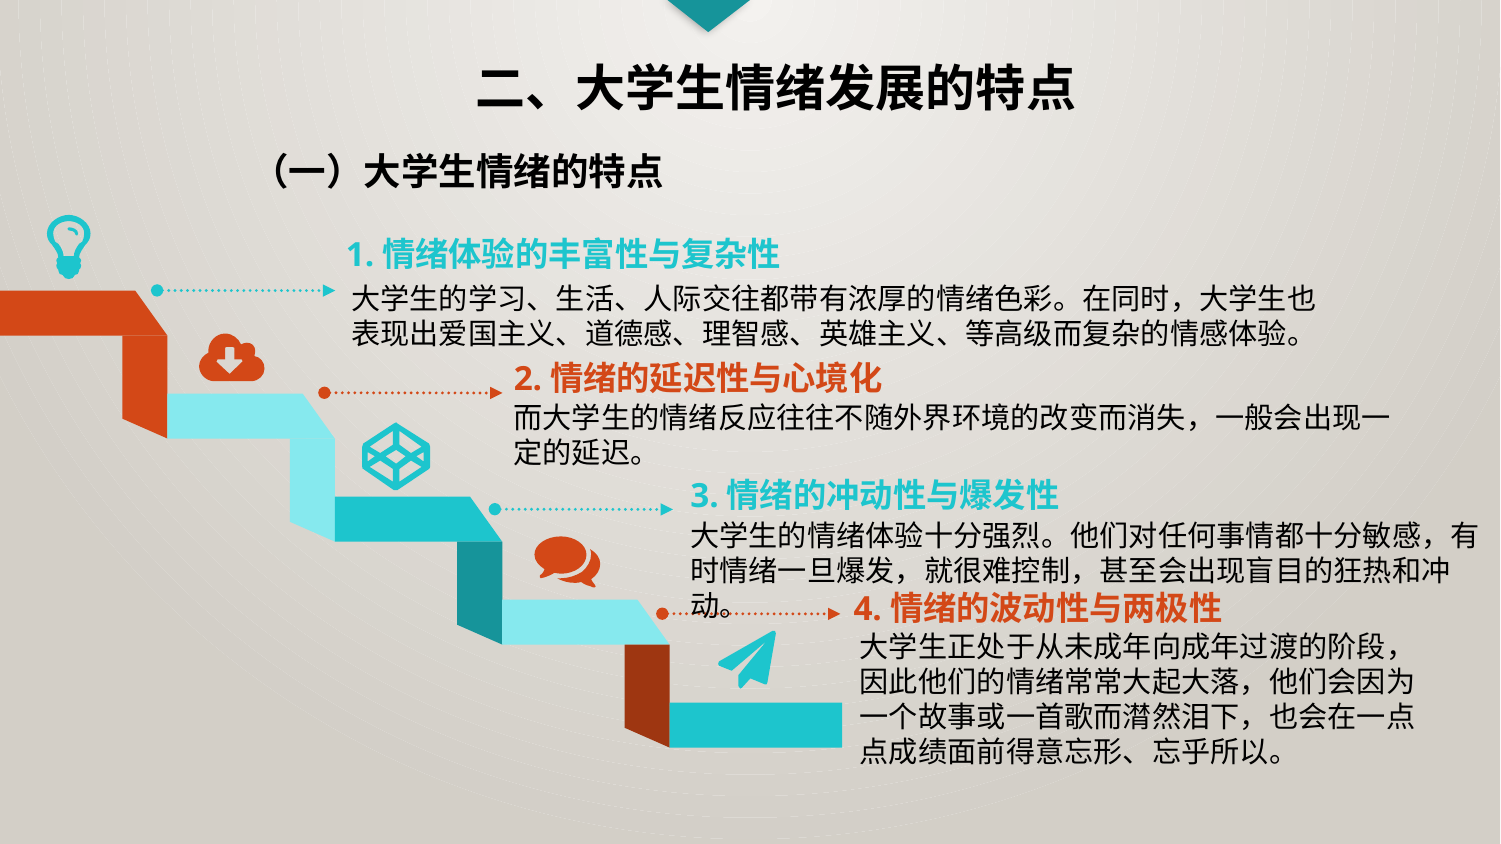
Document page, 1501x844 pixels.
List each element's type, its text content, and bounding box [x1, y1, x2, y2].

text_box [0, 290, 168, 439]
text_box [167, 393, 335, 542]
text_box 大学生的情绪体验十分强烈。他们对任何事情都十分敏感，有时情绪一旦爆发，就很难控制，甚至会出现盲目的狂热和冲动。 [679, 510, 1501, 580]
text_box [335, 496, 502, 542]
text_box [669, 702, 843, 748]
text_box 3.情绪的冲动性与爆发性 [679, 466, 950, 511]
text_box （一）大学生情绪的特点 [236, 140, 899, 201]
text_box [665, 0, 752, 34]
text_box 2.情绪的延迟性与心境化 [502, 349, 773, 401]
text_box [557, 549, 601, 588]
text_box [718, 630, 776, 689]
text_box [502, 599, 670, 645]
text_box [534, 536, 587, 579]
text_box 1.情绪体验的丰富性与复杂性 [334, 225, 605, 277]
text_box [624, 644, 670, 748]
text_box 4.情绪的波动性与两极性 [842, 580, 1113, 624]
text_box [362, 422, 431, 491]
text_box 而大学生的情绪反应往往不随外界环境的改变而消失，一般会出现一定的延迟。 [502, 391, 1424, 470]
text_box 大学生的学习、生活、人际交往都带有浓厚的情绪色彩。在同时，大学生也表现出爱国主义、道德感、理智感、英雄主义、等高级而复杂的情感体验。 [340, 273, 1334, 357]
text_box [46, 214, 91, 280]
text_box [199, 333, 265, 382]
text_box [457, 541, 503, 645]
text_box 大学生正处于从未成年向成年过渡的阶段，因此他们的情绪常常大起大落，他们会因为一个故事或一首歌而潸然泪下，也会在一点点成绩面前得意忘形、忘乎所以。 [848, 620, 1455, 777]
text_box 二、大学生情绪发展的特点 [461, 49, 1123, 124]
